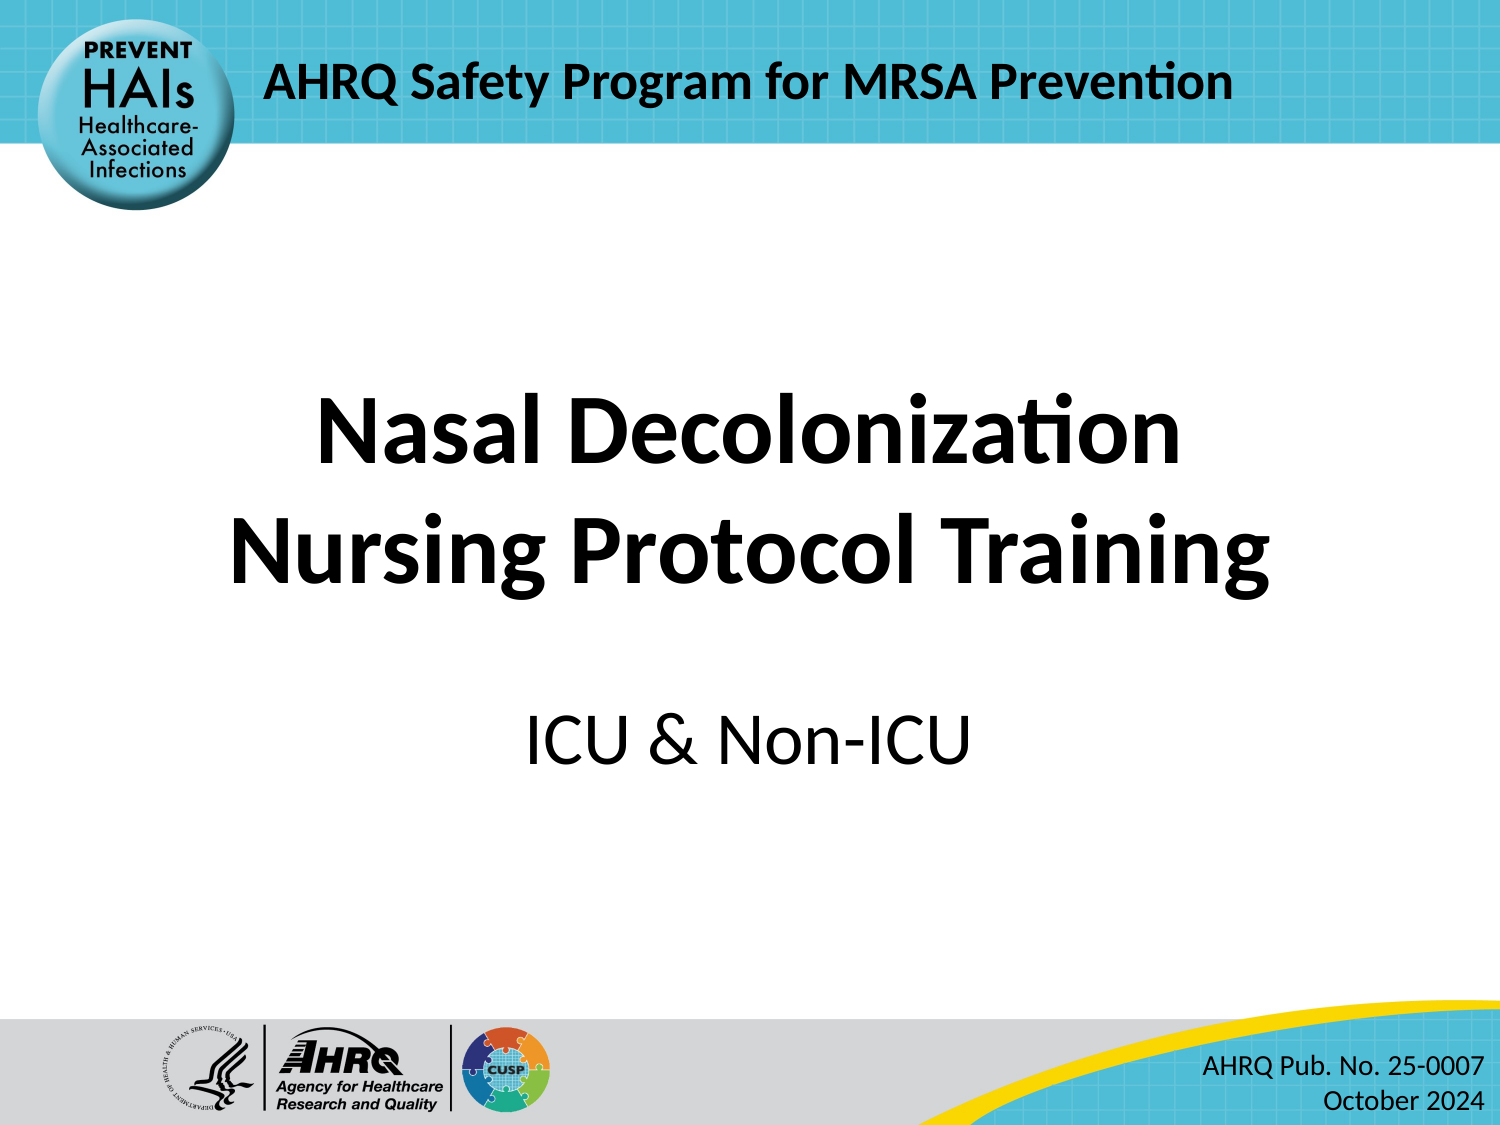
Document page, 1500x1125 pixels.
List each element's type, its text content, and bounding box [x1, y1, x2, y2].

list Nasal Decolonization Nursing Protocol Training [173, 306, 1327, 660]
list ICU & Non-ICU [172, 681, 1326, 846]
text_box AHRQ Pub. No. 25-0007 October 2024 [1155, 1039, 1500, 1124]
title AHRQ Safety Program for MRSA Prevention [200, 5, 1300, 144]
picture [0, 0, 1500, 1125]
